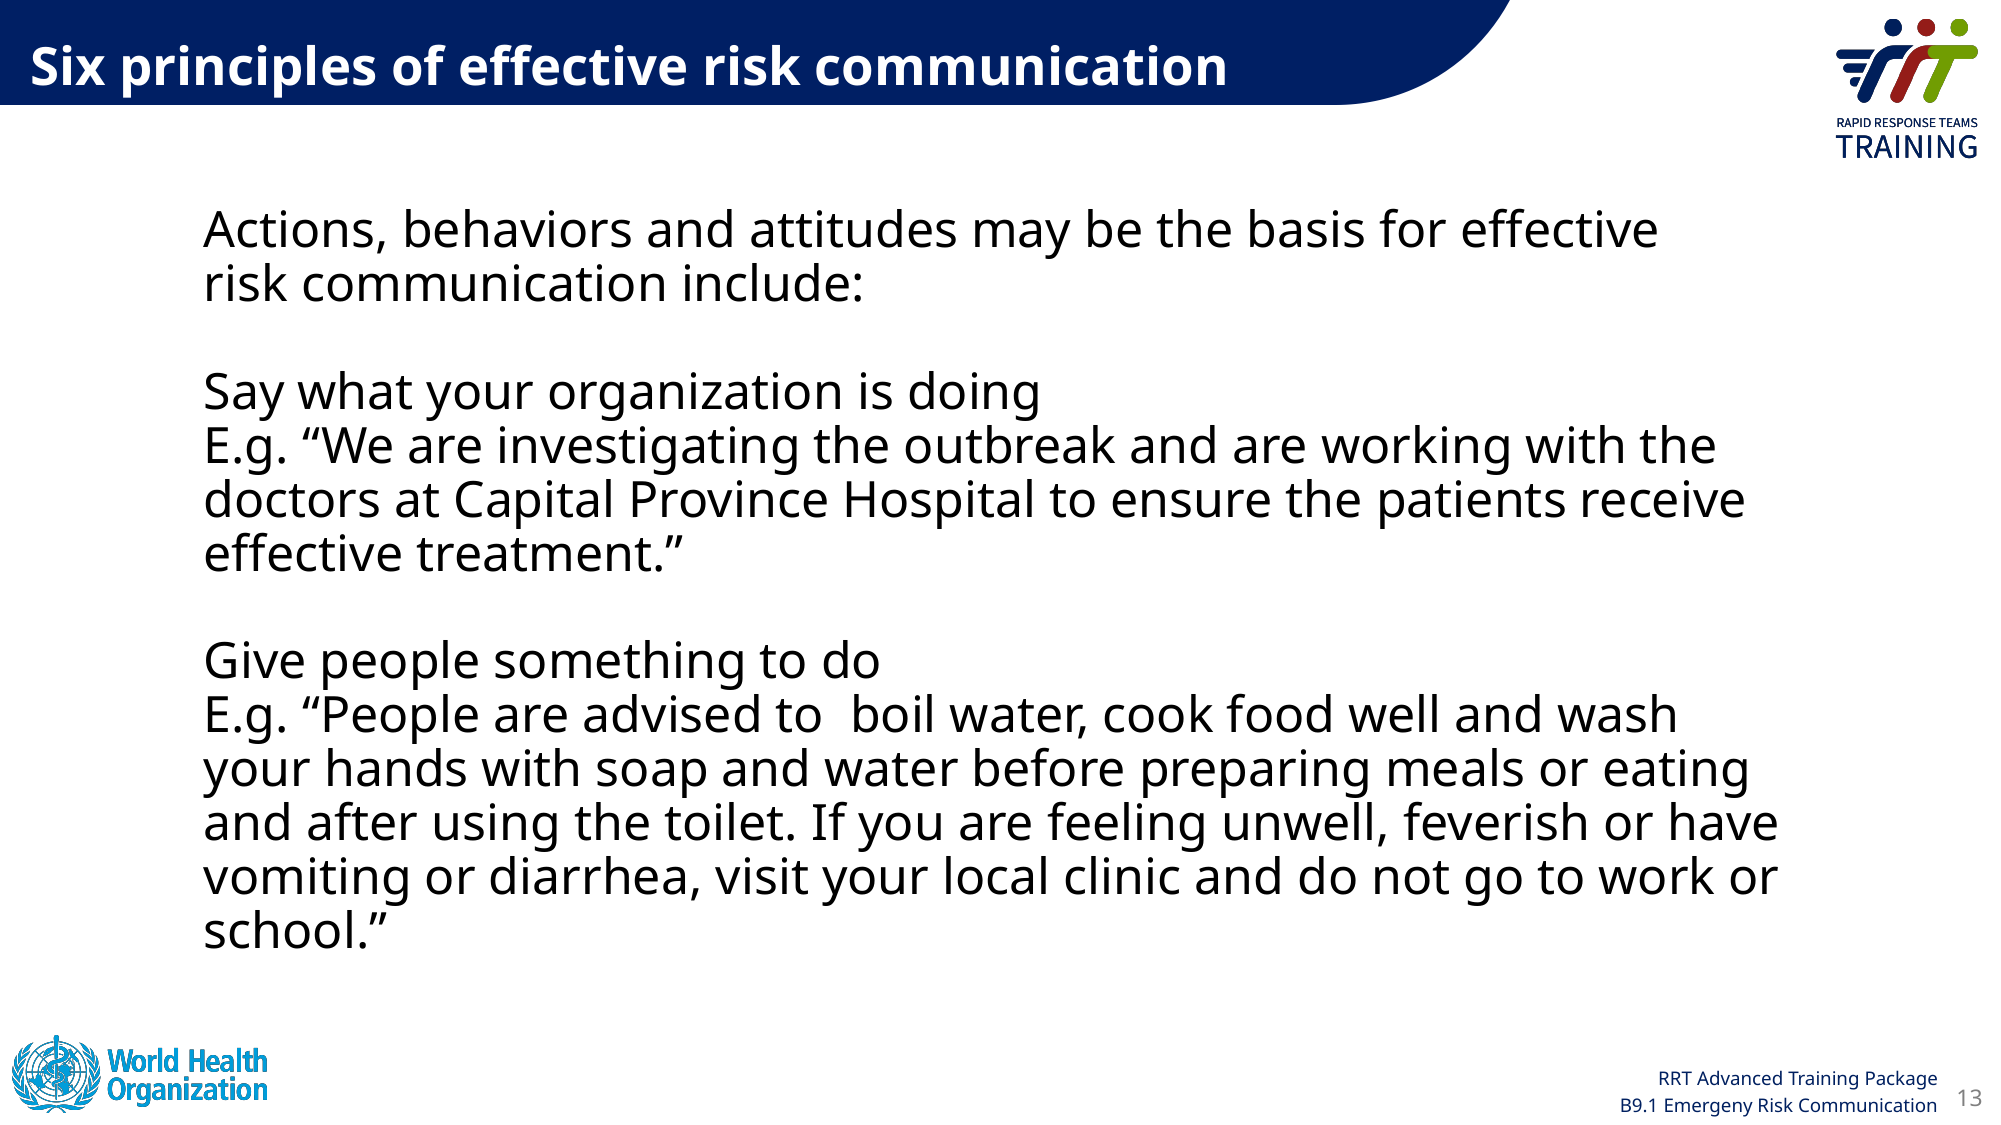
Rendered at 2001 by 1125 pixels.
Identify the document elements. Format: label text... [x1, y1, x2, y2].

picture [1835, 19, 1978, 167]
picture [71, 1053, 90, 1091]
picture [46, 1056, 54, 1062]
picture [22, 1062, 26, 1077]
picture [34, 1054, 43, 1078]
picture [40, 1062, 47, 1070]
picture [12, 1035, 54, 1068]
picture [36, 1088, 78, 1105]
picture [12, 1083, 48, 1113]
picture [50, 1108, 62, 1113]
picture [24, 1054, 36, 1087]
picture [30, 1083, 37, 1091]
picture [0, 0, 1533, 105]
list Actions, behaviors and attitudes may be the basis for effective risk communication include: Say what your organization is doing E.g. “We are investigating the outbreak and are working with the doctors at Capital Province Hospital to ensure the patients receive effective treatment.” Give people something to do E.g. “People are advised to boil water, cook food well and wash your hands with soap and water before preparing meals or eating and after using the toilet. If you are feeling unwell, feverish or have vomiting or diarrhea, visit your local clinic and do not go to work or school.” [195, 195, 1805, 929]
picture [59, 1035, 267, 1113]
text_box Six principles of effective risk communication [22, 15, 1490, 122]
